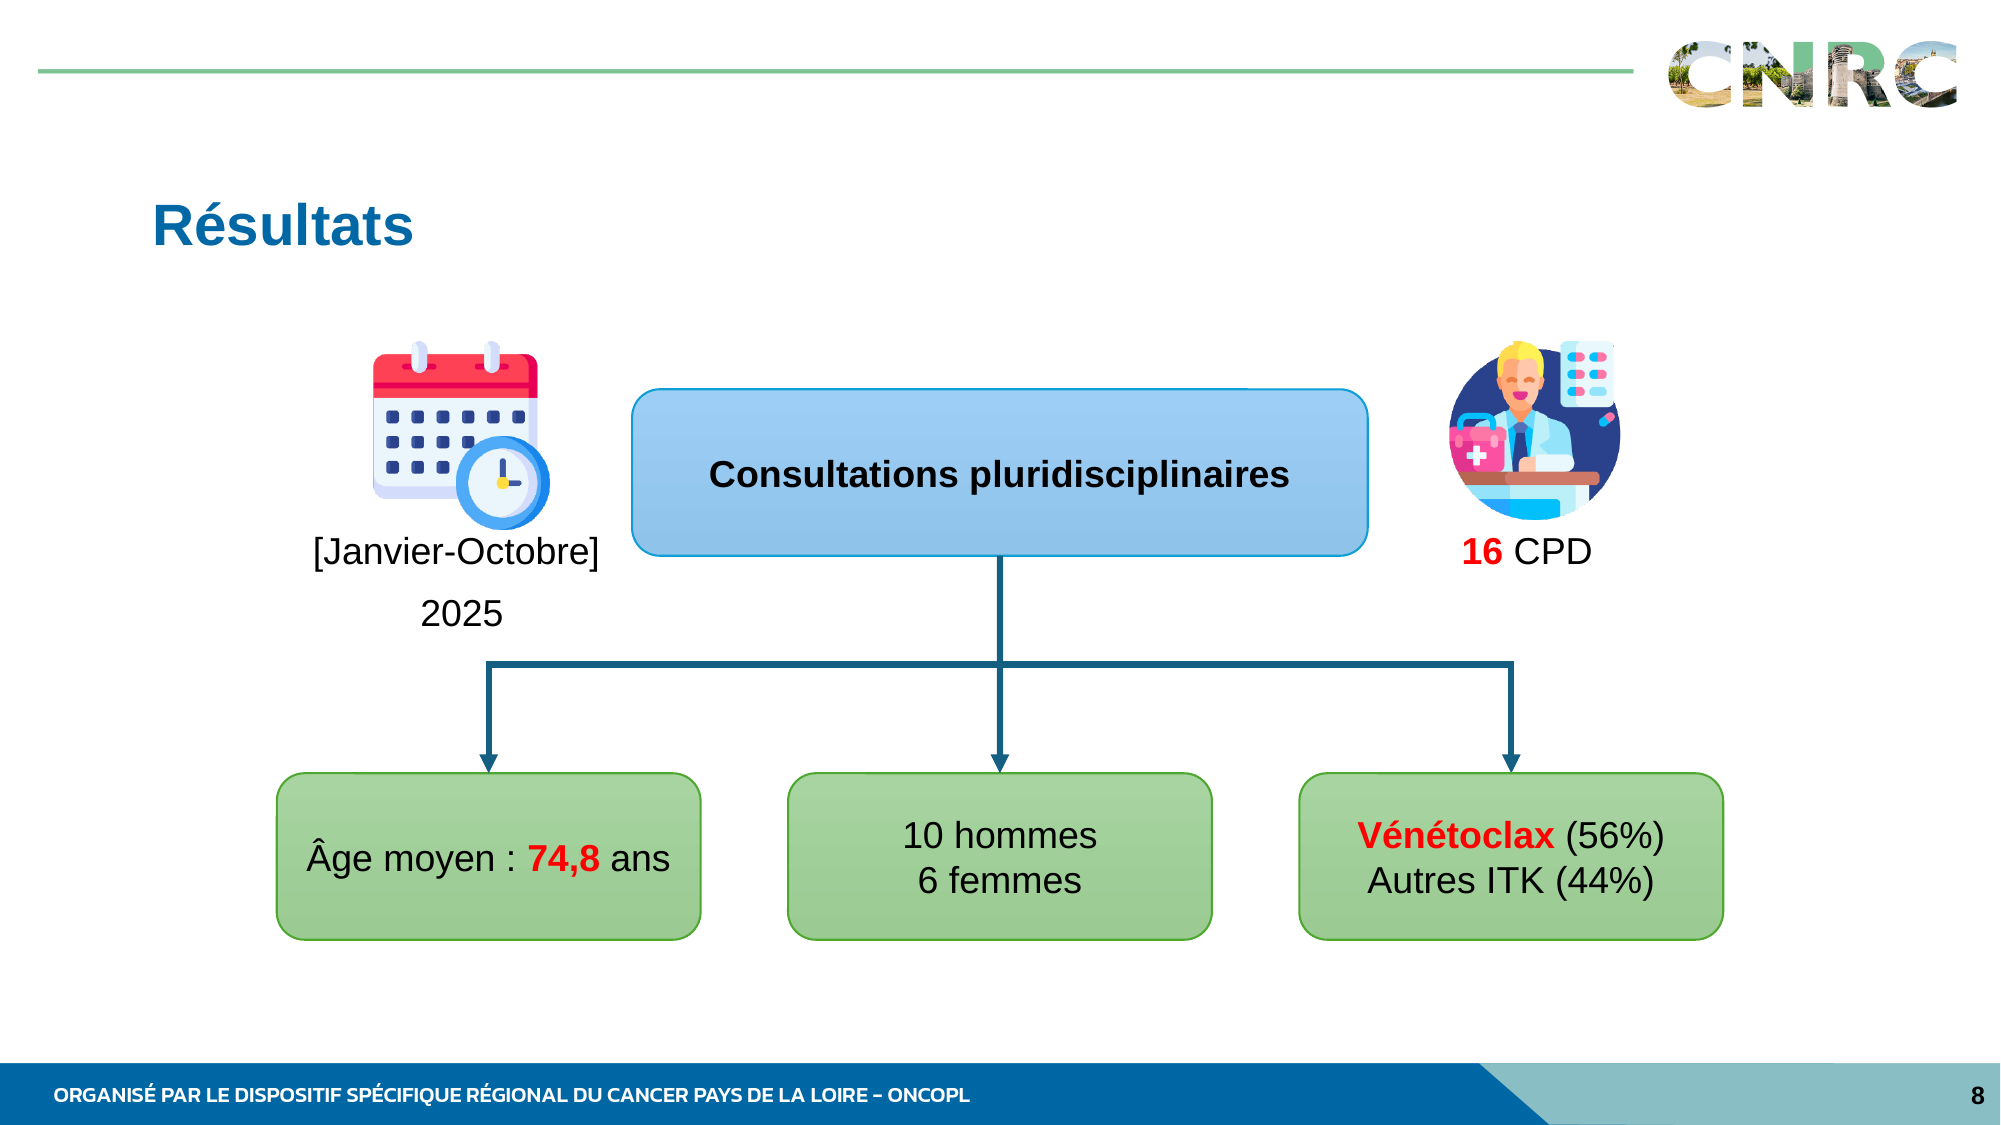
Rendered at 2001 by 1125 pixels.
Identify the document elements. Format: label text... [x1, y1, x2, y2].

text_box Âge moyen : 74,8 ans [275, 772, 701, 941]
title Résultats [137, 139, 1863, 315]
text_box 8 [1549, 1065, 2000, 1125]
text_box [Janvier-Octobre] 2025 [297, 524, 627, 651]
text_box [1146, 408, 1365, 921]
text_box 16 CPD [1446, 525, 1624, 586]
text_box Vénétoclax (56%) Autres ITK (44%) [1299, 772, 1725, 941]
text_box 10 hommes 6 femmes [788, 772, 1212, 941]
picture [0, 0, 2001, 1125]
text_box Consultations pluridisciplinaires [631, 388, 1369, 557]
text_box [635, 408, 854, 921]
